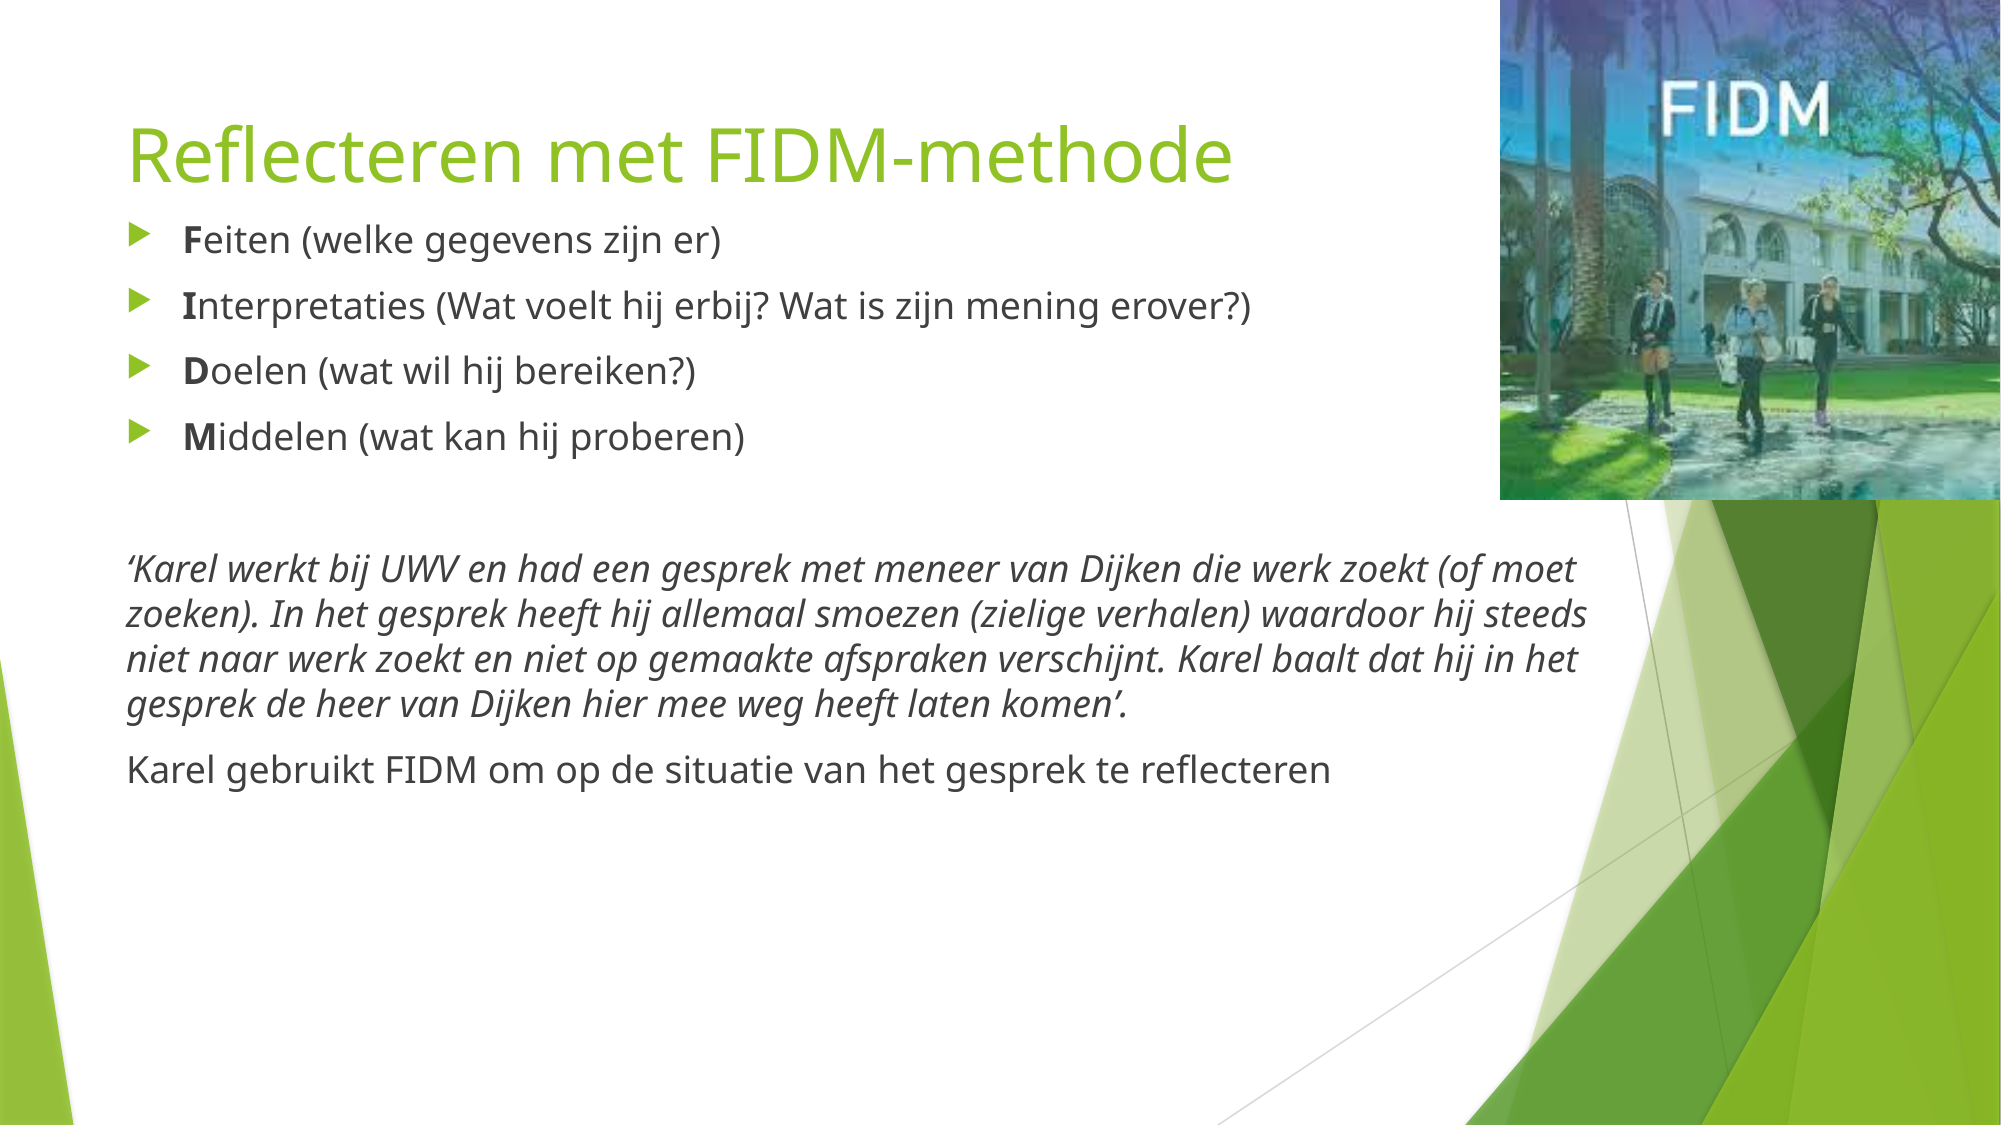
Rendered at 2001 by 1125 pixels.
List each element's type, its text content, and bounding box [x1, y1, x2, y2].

list Feiten (welke gegevens zijn er) Interpretaties (Wat voelt hij erbij? Wat is zijn mening erover?) Doelen (wat wil hij bereiken?) Middelen (wat kan hij proberen) ‘Karel werkt bij UWV en had een gesprek met meneer van Dijken die werk zoekt (of moet zoeken). In het gesprek heeft hij allemaal smoezen (zielige verhalen) waardoor hij steeds niet naar werk zoekt en niet op gemaakte afspraken verschijnt. Karel baalt dat hij in het gesprek de heer van Dijken hier mee weg heeft laten komen’. Karel gebruikt FIDM om op de situatie van het gesprek te reflecteren [111, 208, 1629, 1125]
picture [1500, 0, 2000, 500]
title Reflecteren met FIDM-methode [111, 99, 1495, 208]
